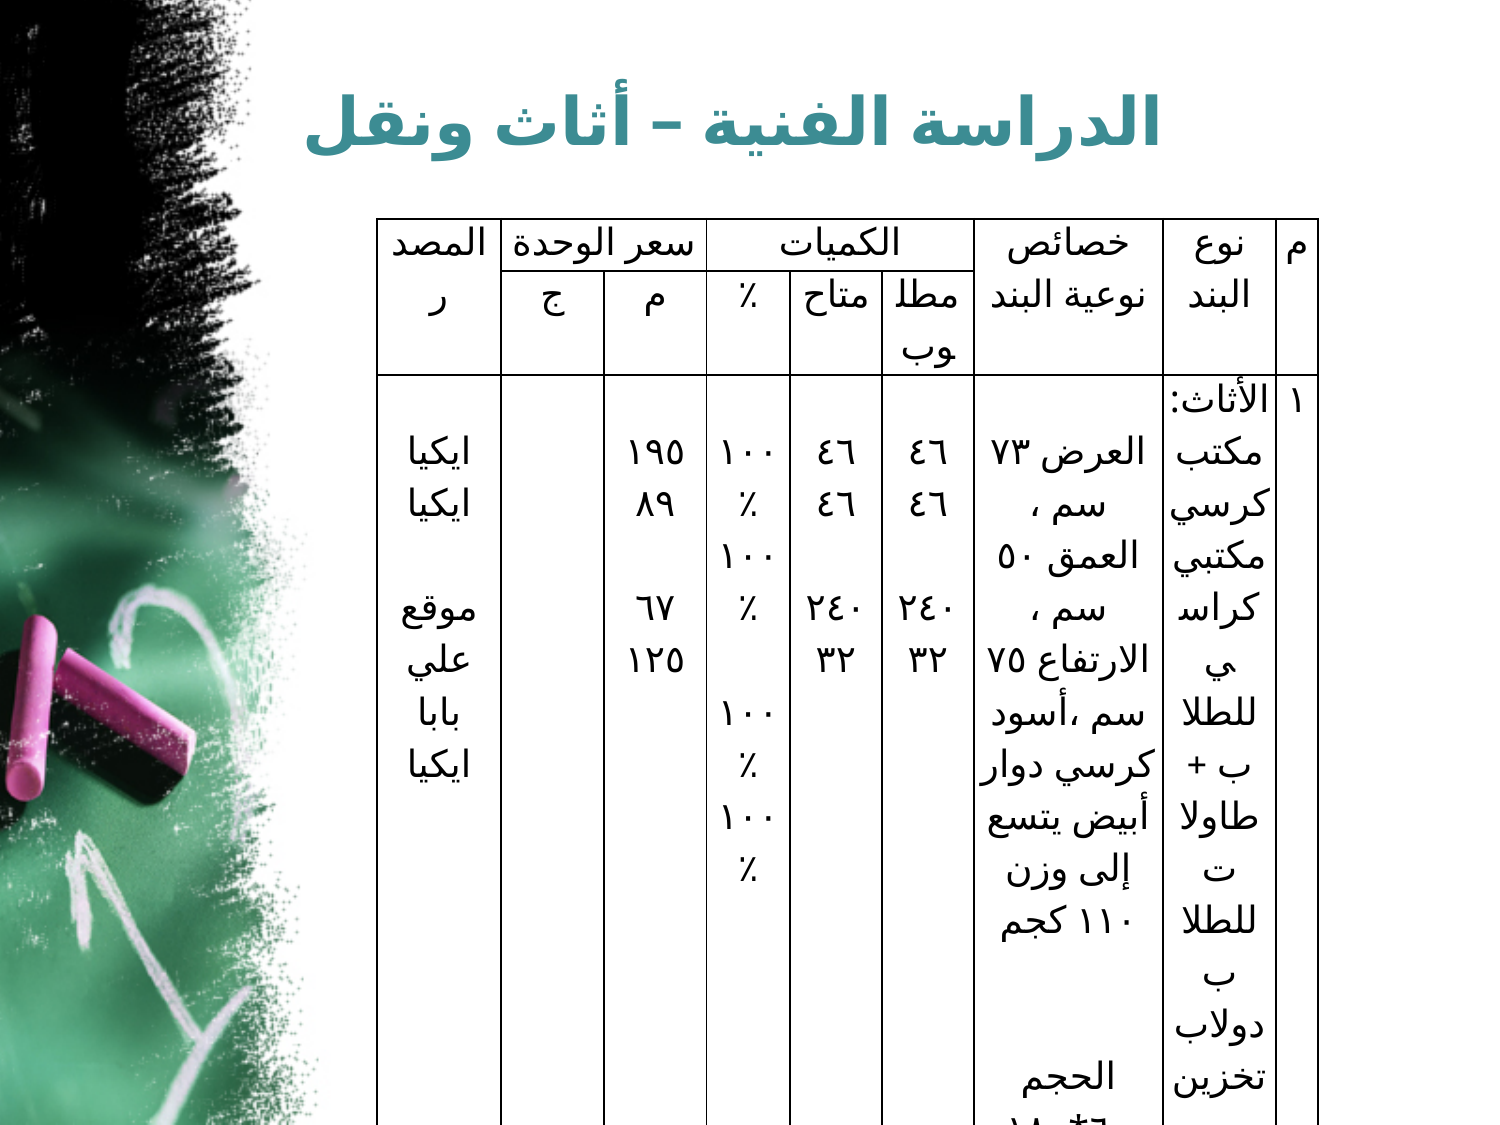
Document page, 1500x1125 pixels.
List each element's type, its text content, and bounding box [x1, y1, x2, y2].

table_cell مطلوب [883, 272, 973, 374]
table_header سعر الوحدة [502, 220, 706, 270]
table_cell ١ [1277, 376, 1317, 1125]
table_header م [1277, 220, 1317, 374]
table_cell [502, 376, 603, 1125]
table_cell ١٩٥ ٨٩ ٦٧ ١٢٥ [605, 376, 706, 1125]
table_cell م [605, 272, 706, 374]
table_header الكميات [707, 220, 973, 270]
table_header خصائص نوعية البند [975, 220, 1162, 374]
table_cell ٤٦ ٤٦ ٢٤٠ ٣٢ [791, 376, 881, 1125]
table_cell ايكيا ايكيا موقع علي بابا ايكيا [378, 376, 500, 1125]
table_cell ١٠٠٪ ١٠٠٪ ١٠٠٪ ١٠٠٪ [707, 376, 789, 1125]
picture [0, 0, 1500, 1125]
title الدراسة الفنية – أثاث ونقل [287, 50, 1438, 188]
table_cell متاح [791, 272, 881, 374]
table_header نوع البند [1164, 220, 1275, 374]
table_cell ٪ [707, 272, 789, 374]
table_cell ٤٦ ٤٦ ٢٤٠ ٣٢ [883, 376, 973, 1125]
table_header المصدر [378, 220, 500, 374]
table_cell ج [502, 272, 603, 374]
table_cell العرض ٧٣ سم ، العمق ٥٠ سم ، الارتفاع ٧٥ سم ،أسود كرسي دوار أبيض يتسع إلى وزن ١١٠ كجم الحجم ٦٠*١٨٠ سم أبيض [975, 376, 1162, 1125]
table_cell الأثاث: مكتب كرسي مكتبي كراسي للطلاب + طاولات للطلاب دولاب تخزين [1164, 376, 1275, 1125]
